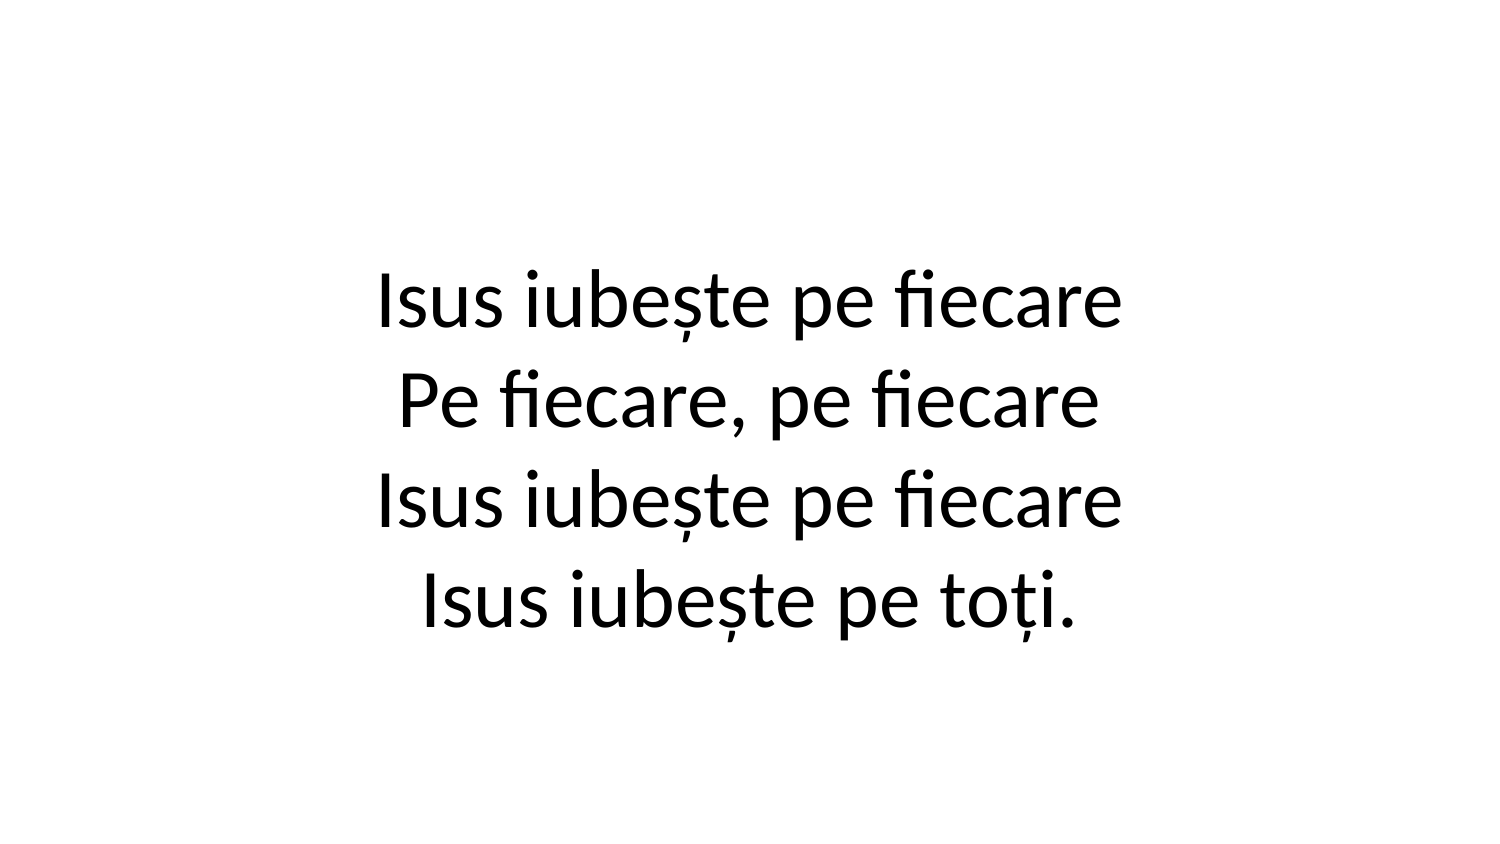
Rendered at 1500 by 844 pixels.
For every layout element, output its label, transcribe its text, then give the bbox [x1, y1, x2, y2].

text_box Isus iubește pe fiecare Pe fiecare, pe fiecare Isus iubește pe fiecare Isus iubește pe toți. [360, 192, 1140, 652]
